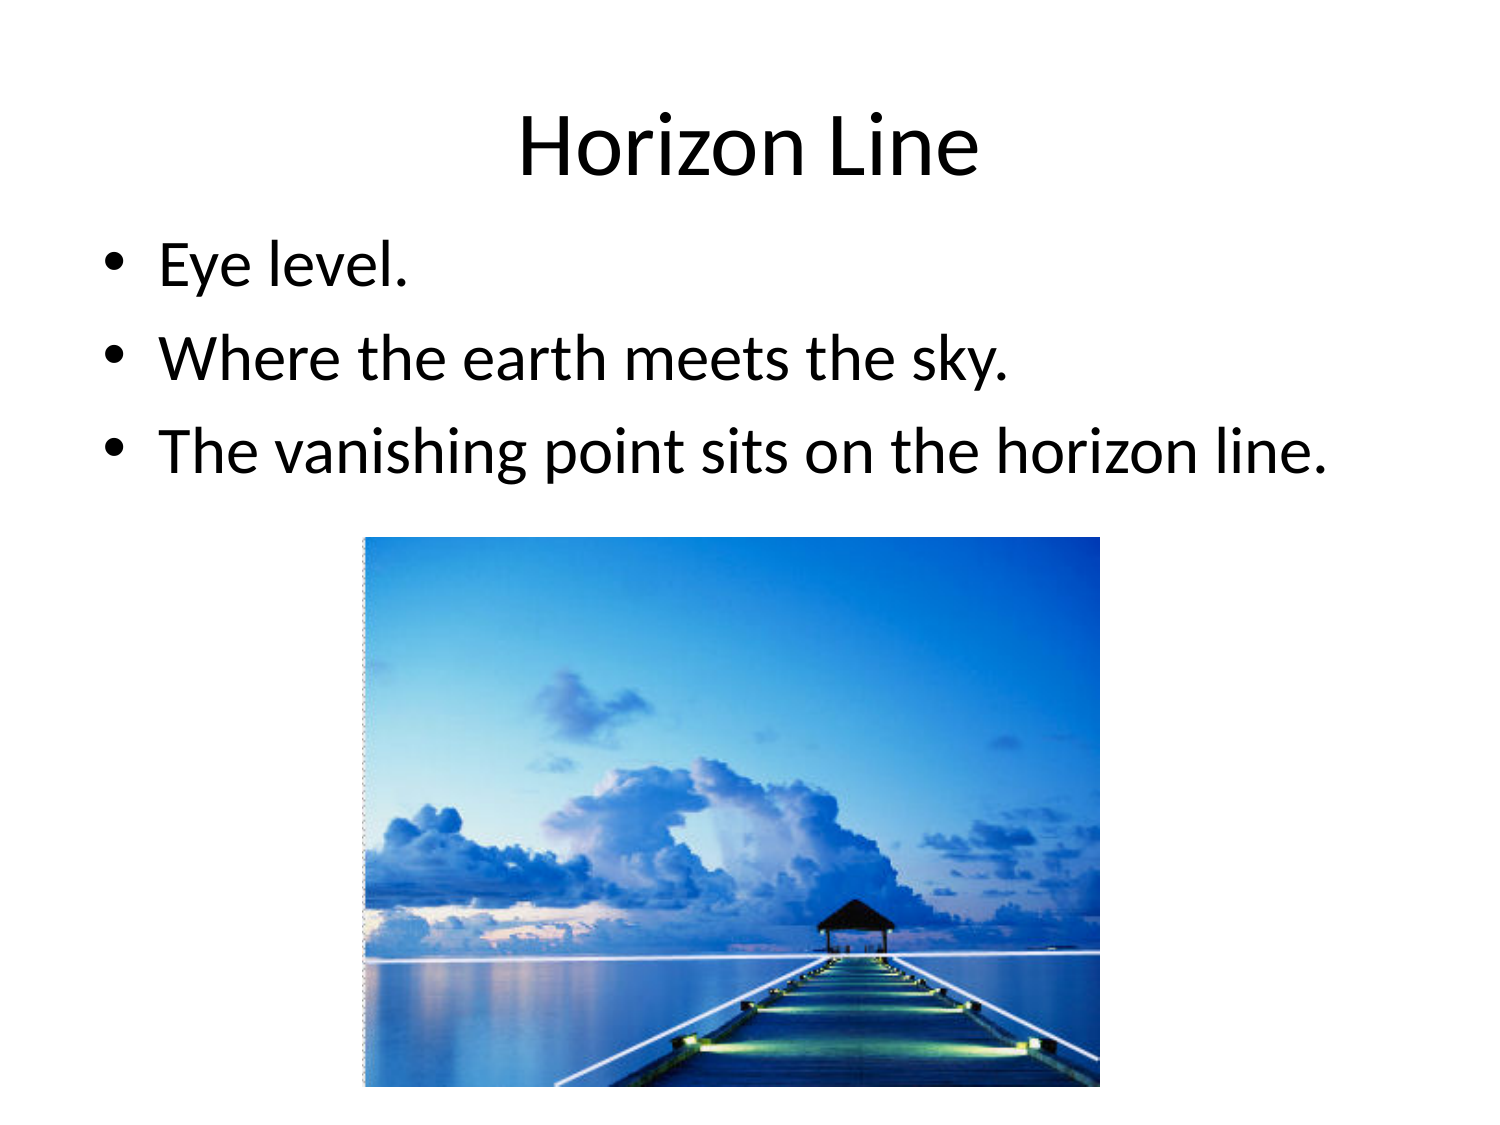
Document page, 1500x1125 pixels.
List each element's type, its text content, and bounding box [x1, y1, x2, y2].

picture [362, 537, 1101, 1087]
title Horizon Line [75, 45, 1425, 233]
list Eye level. Where the earth meets the sky. The vanishing point sits on the horizon line. [87, 212, 1438, 955]
